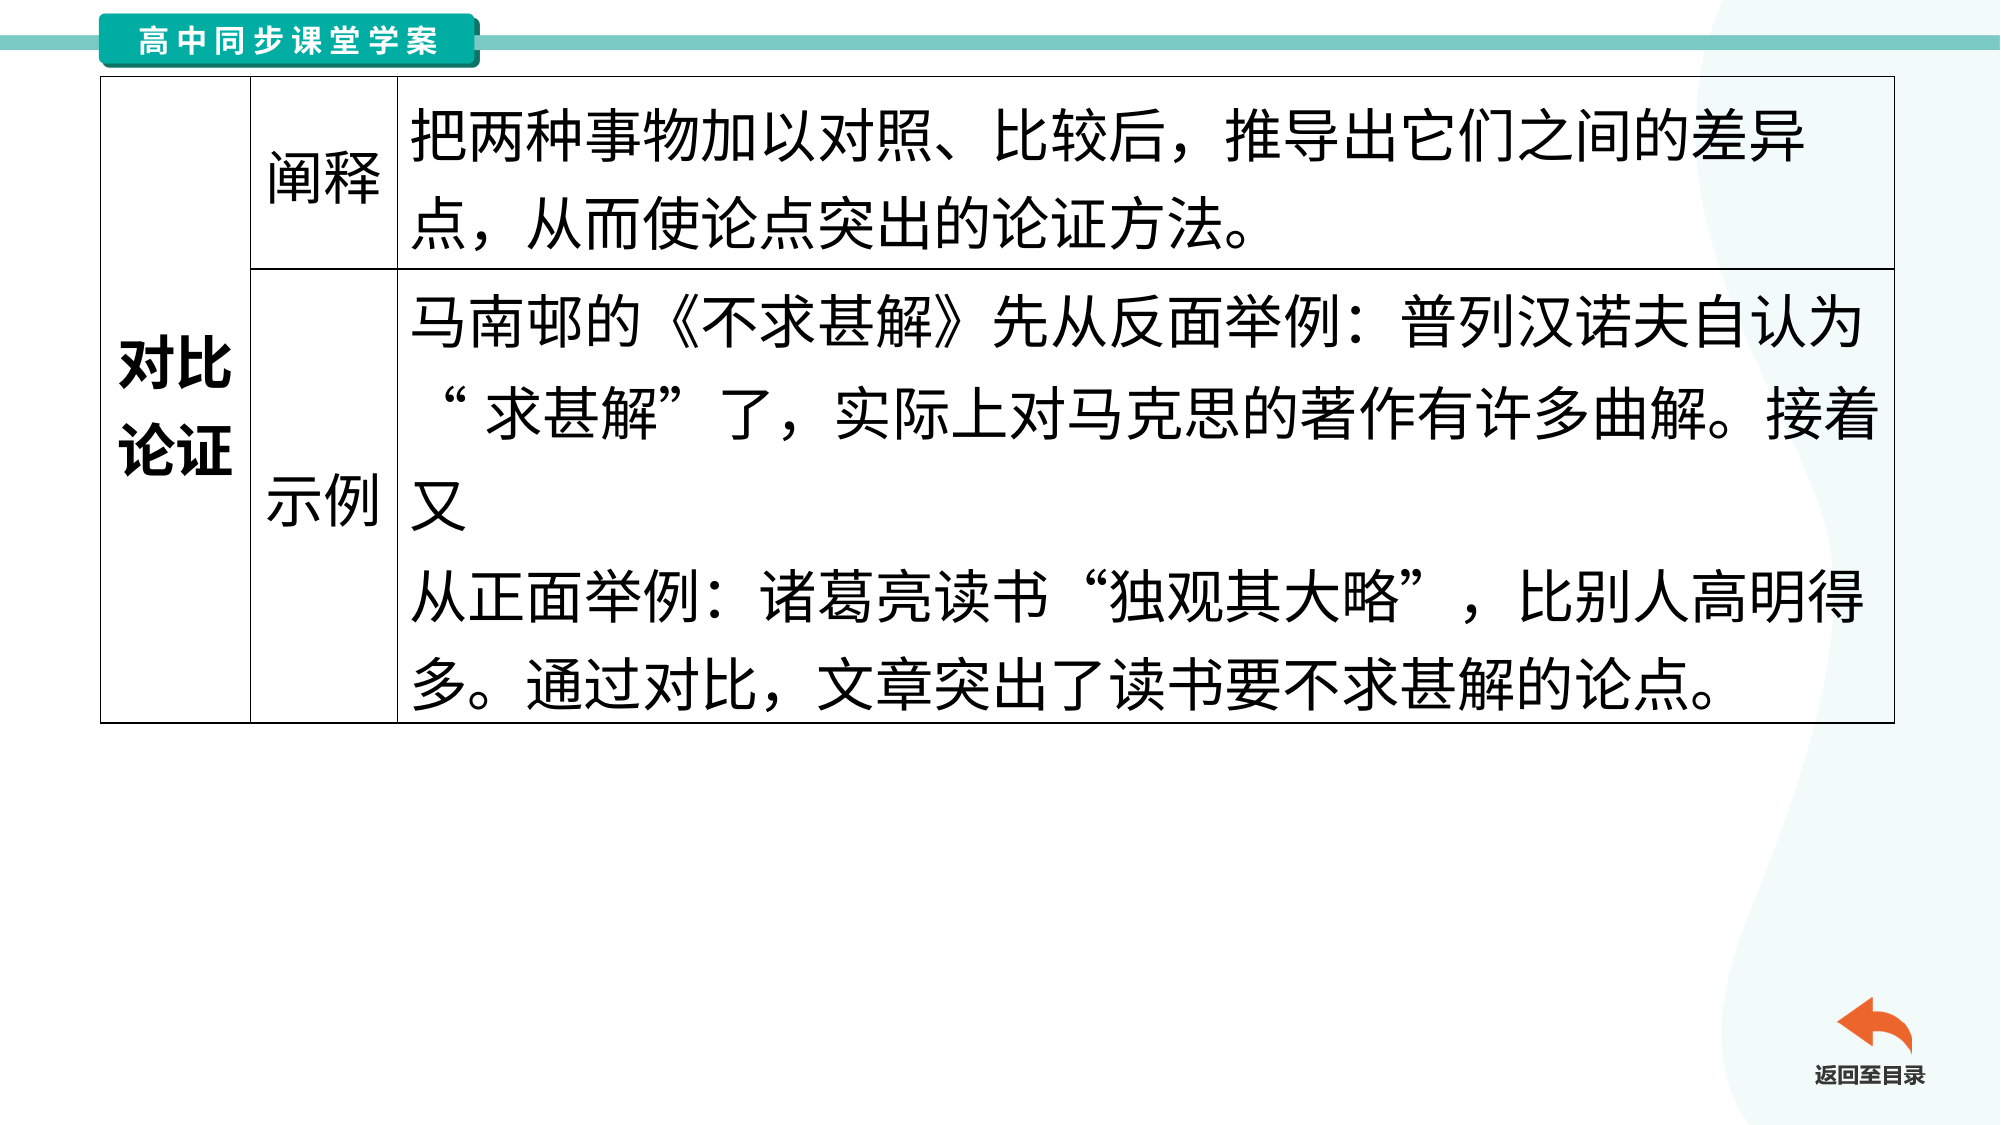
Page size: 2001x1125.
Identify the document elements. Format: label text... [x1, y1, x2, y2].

table_header 阐释 [251, 77, 397, 268]
table_header 把两种事物加以对照、比较后，推导出它们之间的差异 点，从而使论点突出的论证方法。 [398, 77, 1894, 268]
picture [0, 0, 2000, 1125]
table_header 对比 论证 [101, 77, 250, 722]
table_cell 马南邨的《不求甚解》先从反面举例：普列汉诺夫自认为 “求甚解”了，实际上对马克思的著作有许多曲解。接着又 从正面举例：诸葛亮读书“独观其大略”，比别人高明得 多。通过对比，文章突出了读书要不求甚解的论点。 [398, 270, 1894, 722]
table_cell 示例 [251, 270, 397, 722]
